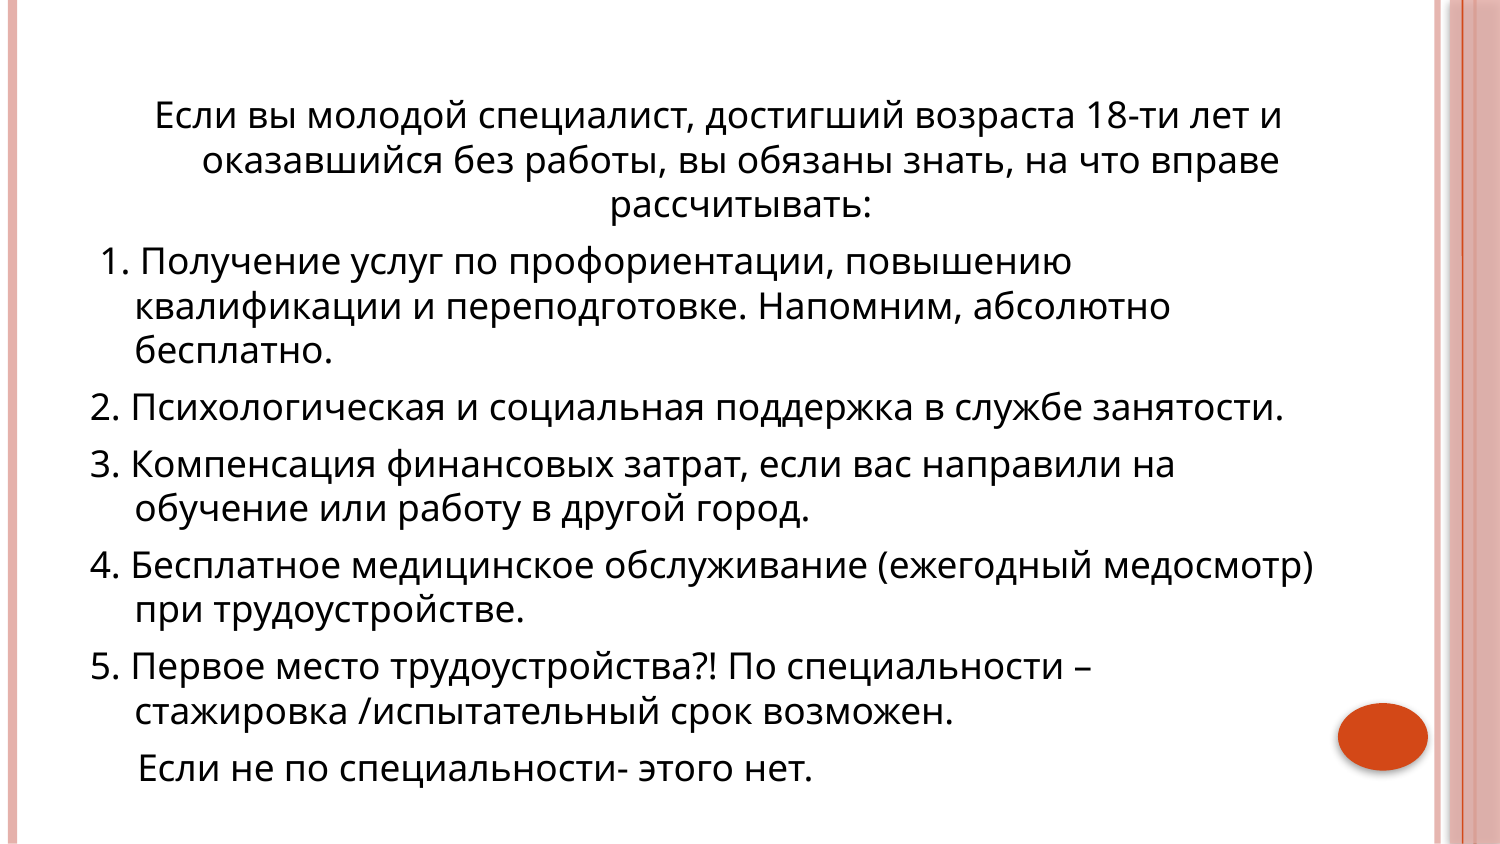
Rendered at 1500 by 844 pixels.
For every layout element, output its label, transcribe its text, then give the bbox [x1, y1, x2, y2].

list Если вы молодой специалист, достигший возраста 18-ти лет и оказавшийся без работы, вы обязаны знать, на что вправе рассчитывать: 1. Получение услуг по профориентации, повышению квалификации и переподготовке. Напомним, абсолютно бесплатно. 2. Психологическая и социальная поддержка в службе занятости. 3. Компенсация финансовых затрат, если вас направили на обучение или работу в другой город. 4. Бесплатное медицинское обслуживание (ежегодный медосмотр) при трудоустройстве. 5. Первое место трудоустройства?! По специальности – стажировка /испытательный срок возможен. Если не по специальности- этого нет. [75, 84, 1363, 797]
